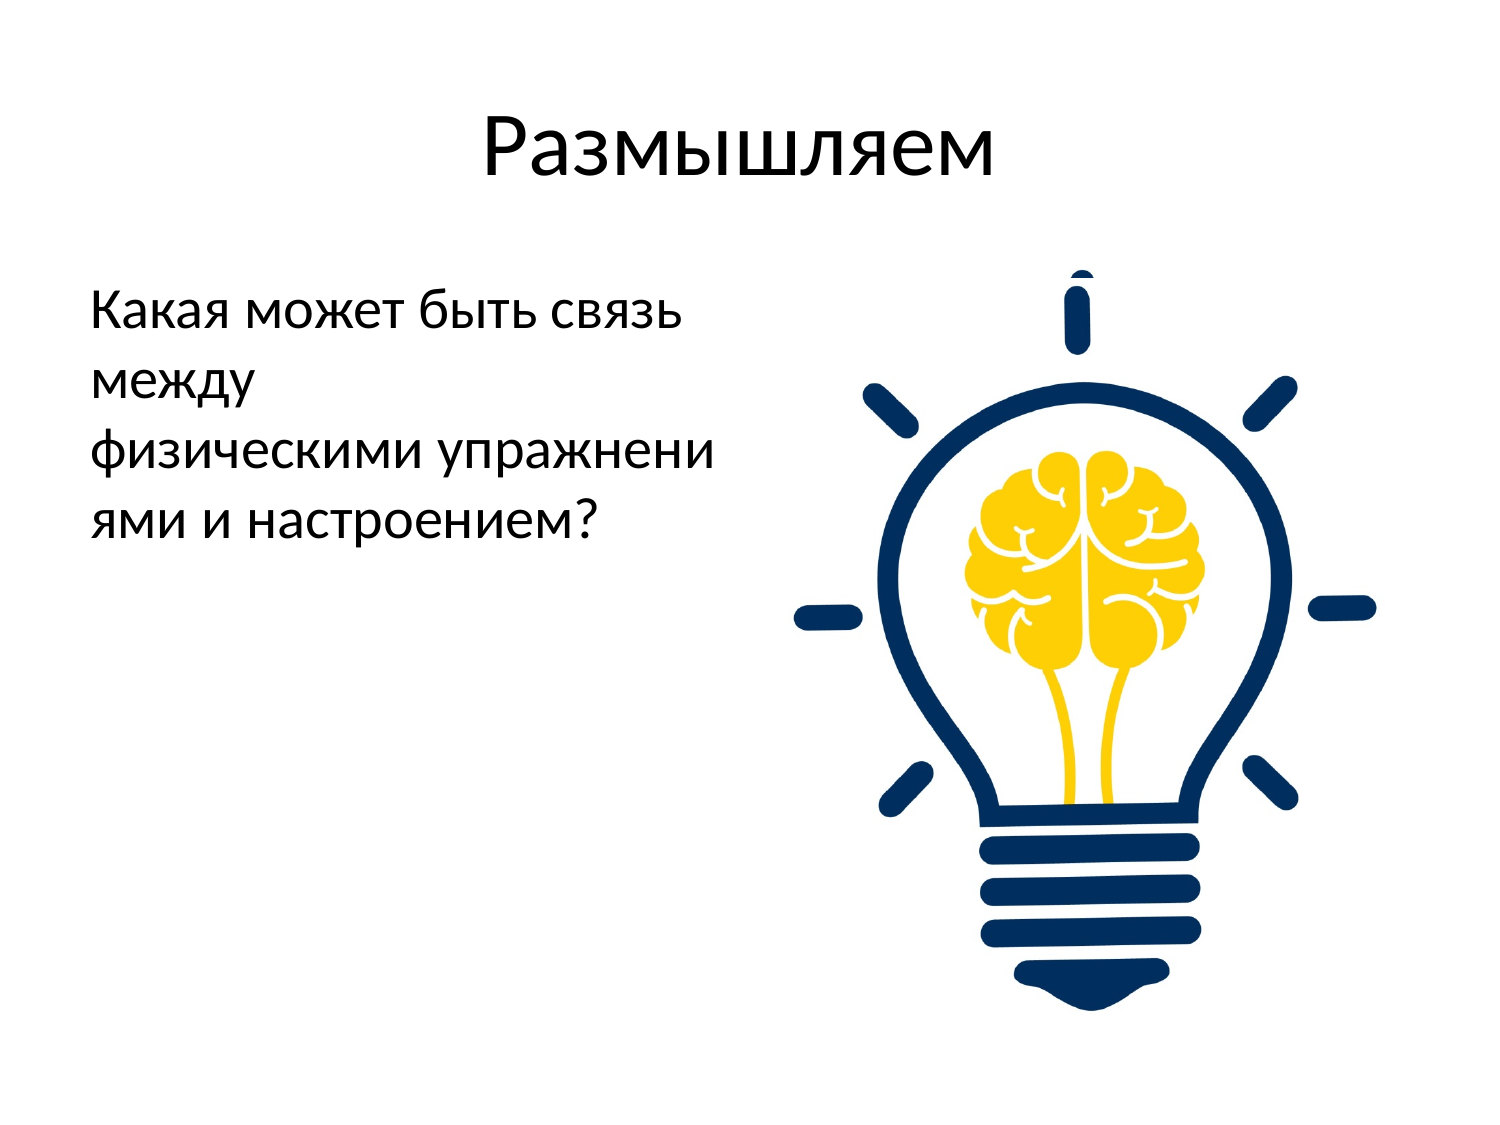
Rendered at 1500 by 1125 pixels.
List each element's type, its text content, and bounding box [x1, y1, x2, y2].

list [790, 262, 1397, 1006]
picture [785, 278, 1392, 1022]
title Размышляем [75, 45, 1425, 233]
list Какая может быть связь между физическими упражнениями и настроением? [75, 262, 738, 1005]
